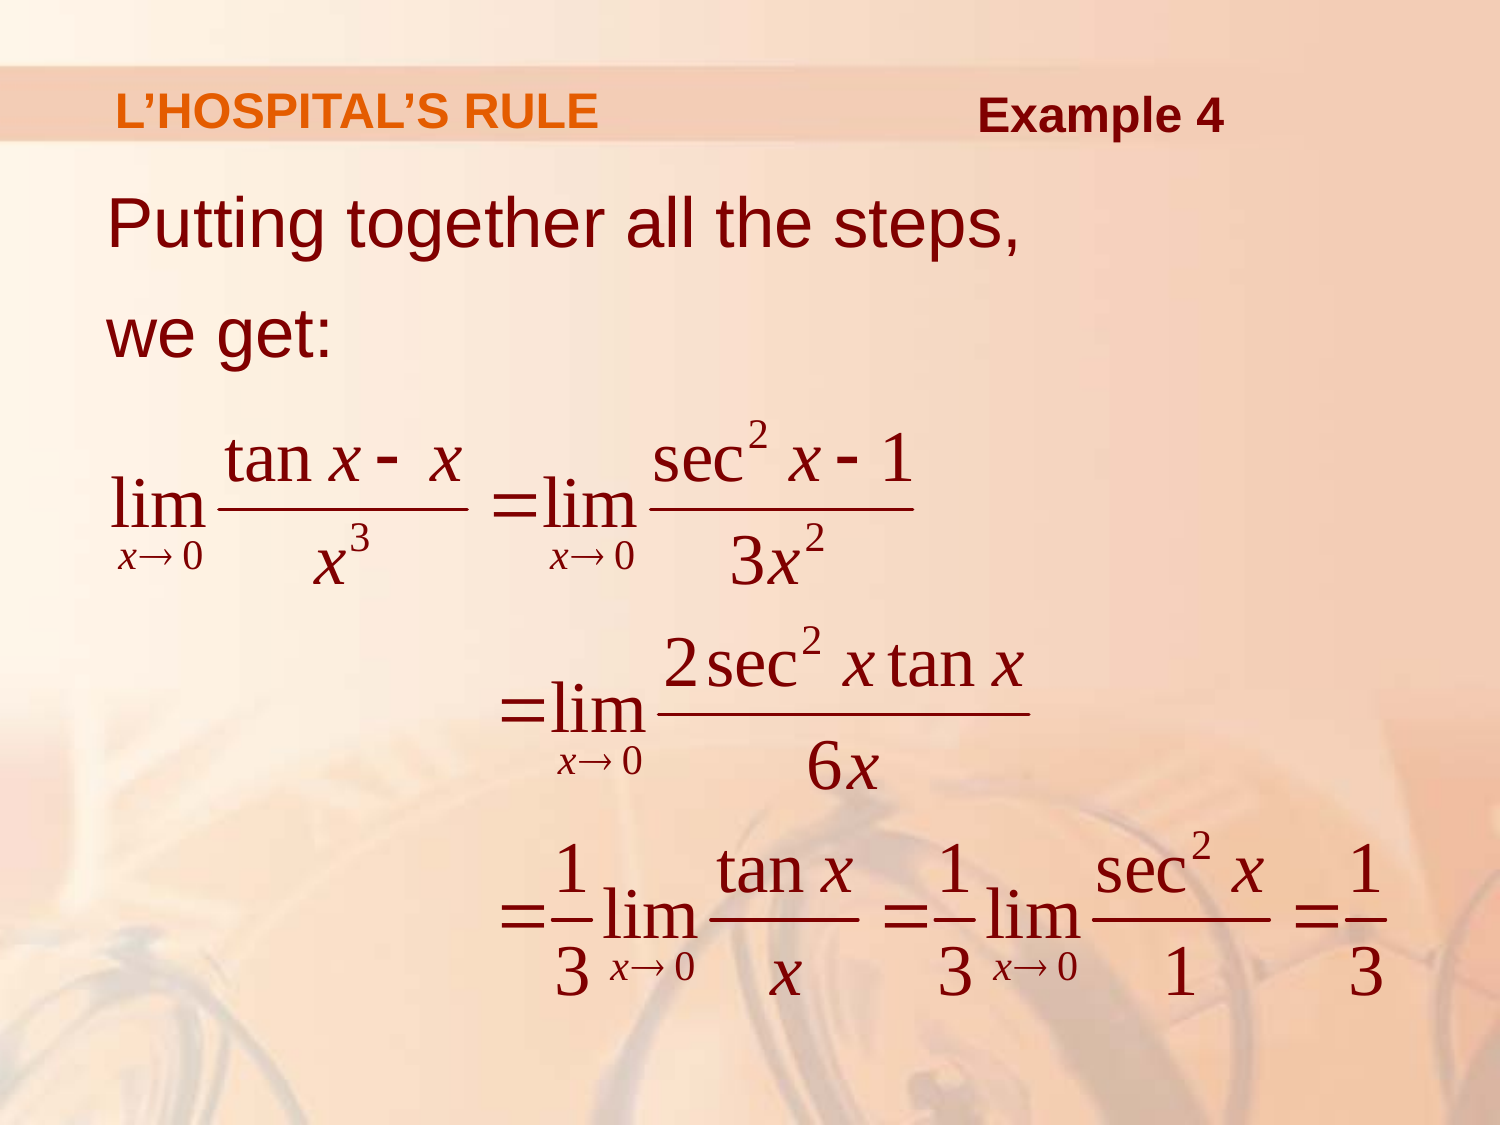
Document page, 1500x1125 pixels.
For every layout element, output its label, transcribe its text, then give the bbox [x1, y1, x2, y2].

picture [0, 0, 1500, 1125]
title L’HOSPITAL’S RULE [99, 60, 976, 142]
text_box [100, 404, 1401, 1013]
list Putting together all the steps, we get: [90, 142, 1499, 1107]
text_box Example 4 [962, 74, 1425, 150]
